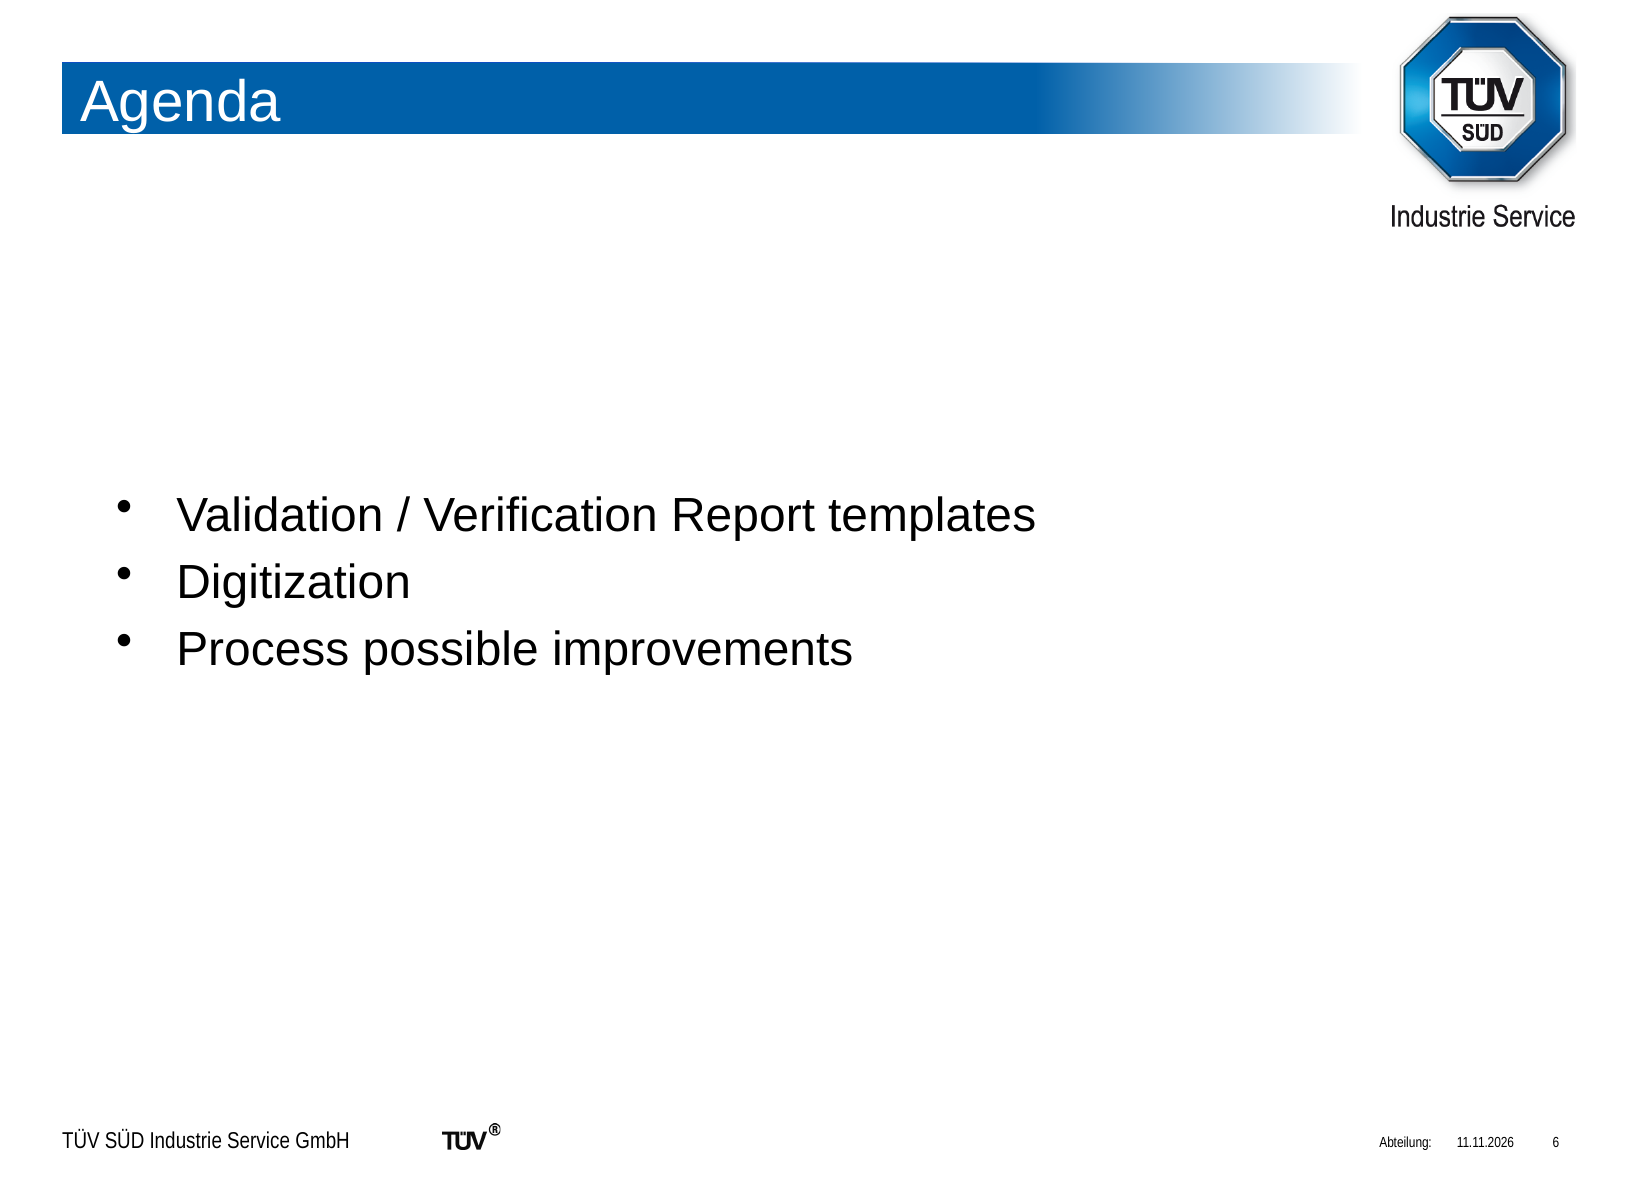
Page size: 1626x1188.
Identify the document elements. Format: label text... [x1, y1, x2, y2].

slide_number 6 [1514, 1124, 1576, 1161]
footer Abteilung: [585, 1124, 1449, 1161]
picture [1179, 62, 1381, 134]
list Validation / Verification Report templates Digitization Process possible improvements [99, 475, 1563, 707]
title Agenda [63, 62, 1179, 134]
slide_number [1449, 1124, 1514, 1161]
